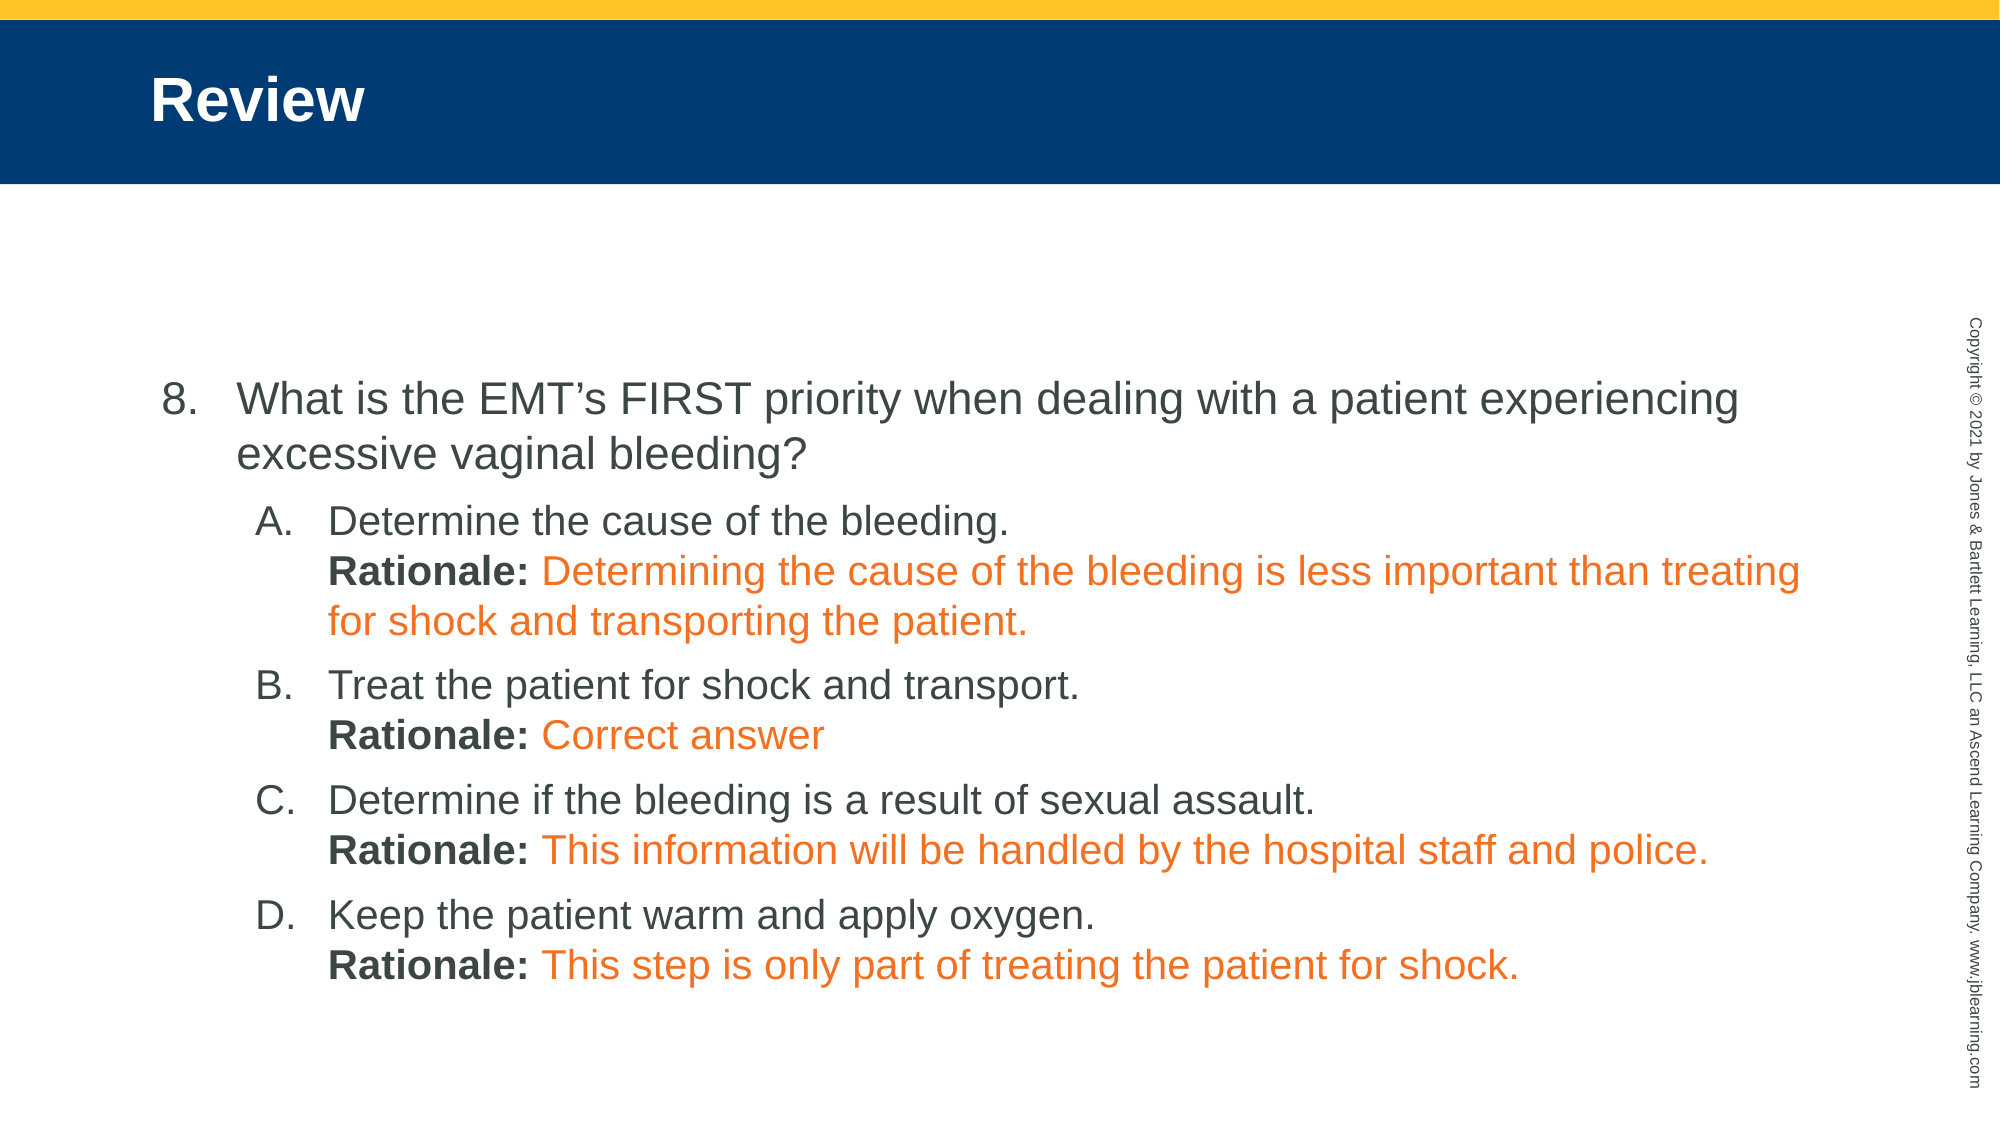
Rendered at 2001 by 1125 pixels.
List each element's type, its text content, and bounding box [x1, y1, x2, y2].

title Review [0, 19, 2000, 185]
list What is the EMT’s FIRST priority when dealing with a patient experiencing excessive vaginal bleeding? Determine the cause of the bleeding. Rationale: Determining the cause of the bleeding is less important than treating for shock and transporting the patient. Treat the patient for shock and transport. Rationale: Correct answer Determine if the bleeding is a result of sexual assault. Rationale: This information will be handled by the hospital staff and police. Keep the patient warm and apply oxygen. Rationale: This step is only part of treating the patient for shock. [146, 361, 1859, 1016]
